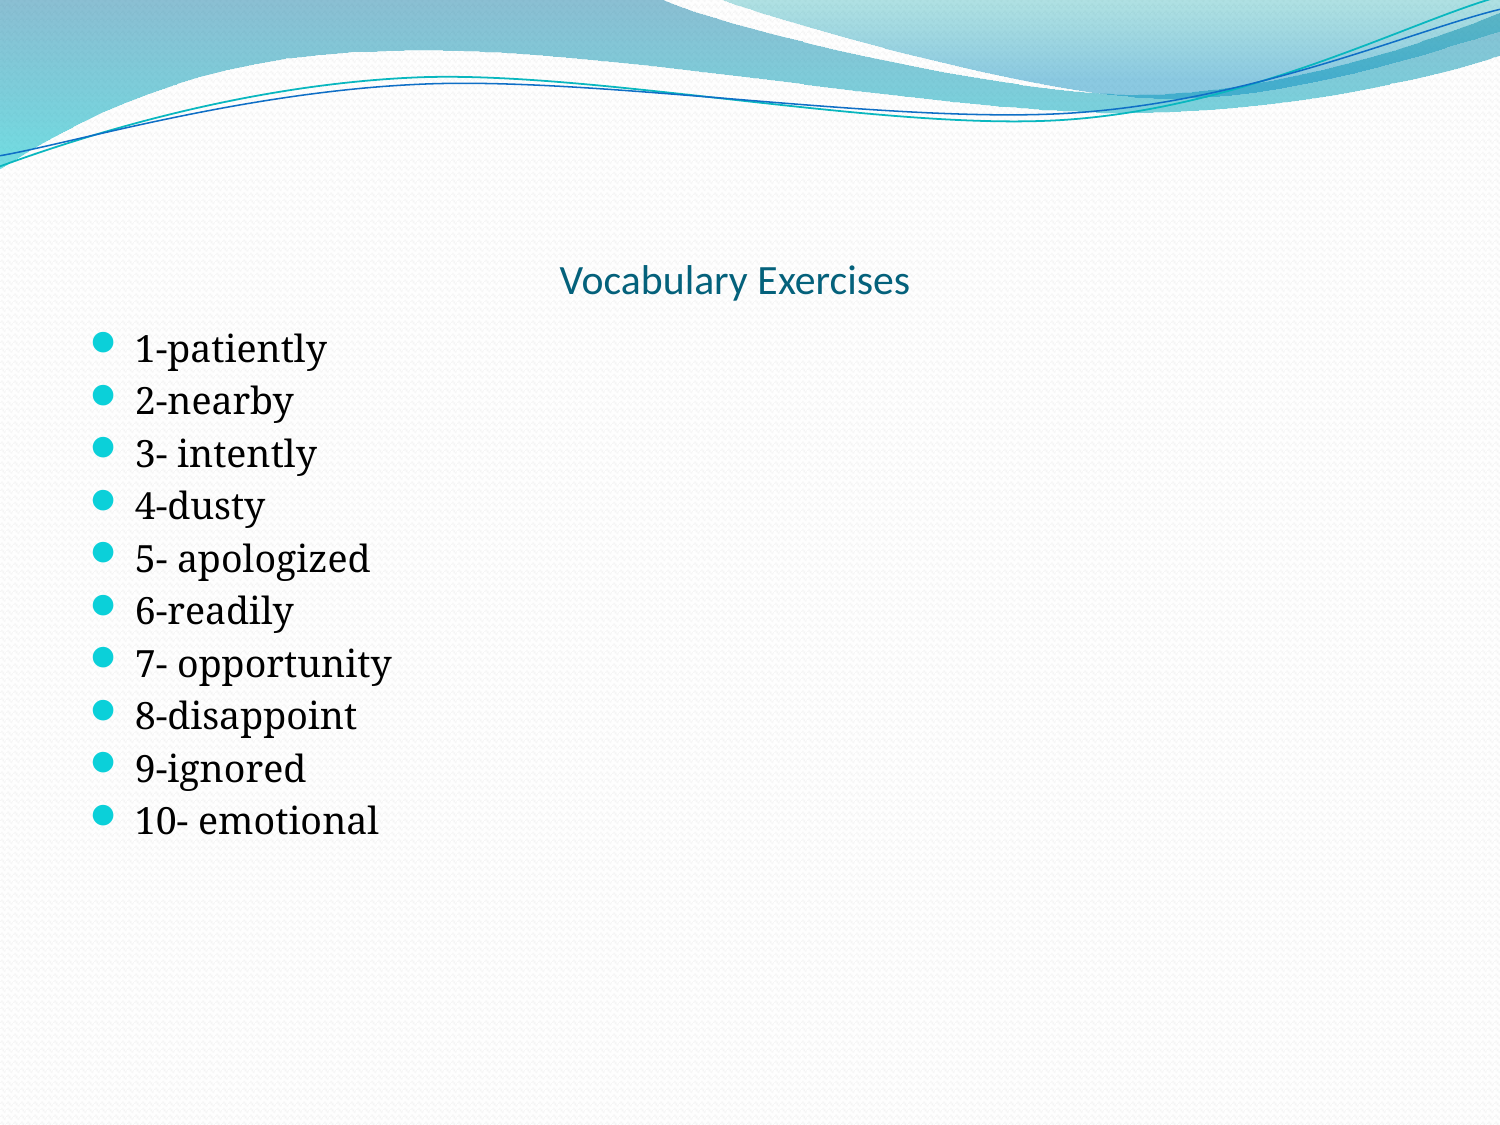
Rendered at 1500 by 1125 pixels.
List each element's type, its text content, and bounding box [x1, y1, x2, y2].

list 1-patiently 2-nearby 3- intently 4-dusty 5- apologized 6-readily 7- opportunity 8-disappoint 9-ignored 10- emotional [75, 317, 1425, 938]
title Vocabulary Exercises [75, 115, 1425, 303]
